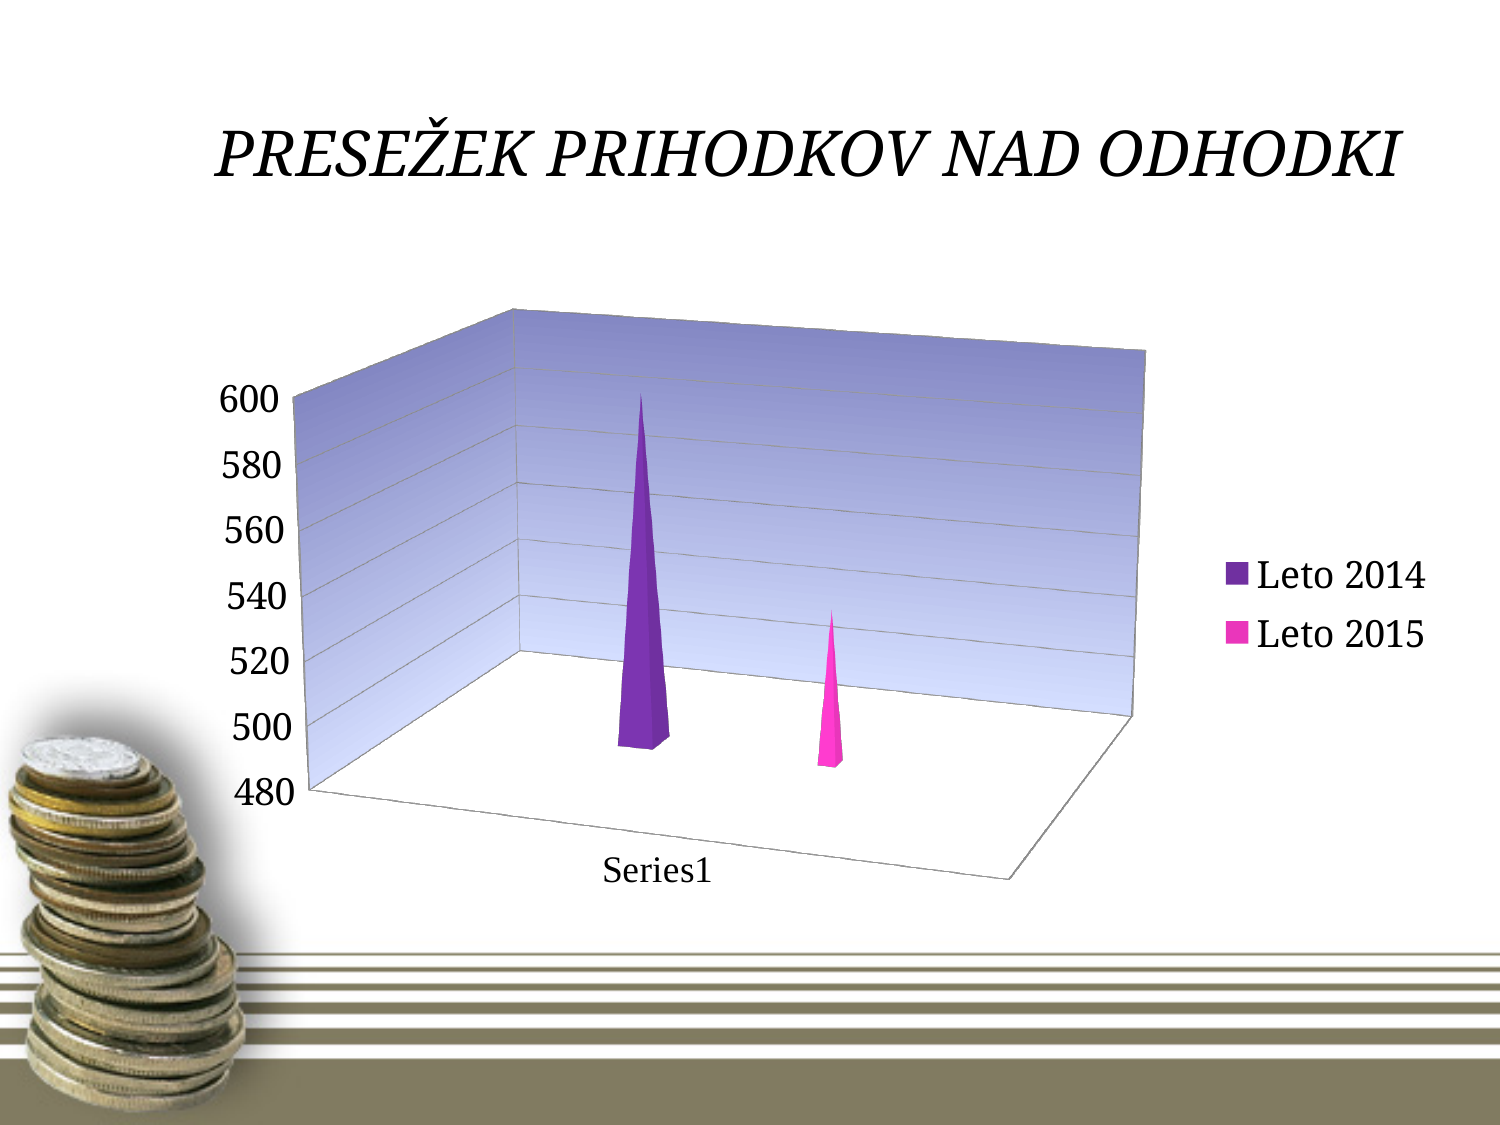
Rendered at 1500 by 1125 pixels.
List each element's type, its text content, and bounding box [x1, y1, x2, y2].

title PRESEŽEK PRIHODKOV NAD ODHODKI [171, 19, 1447, 207]
picture [0, 0, 1500, 1125]
chart [100, 231, 1451, 975]
